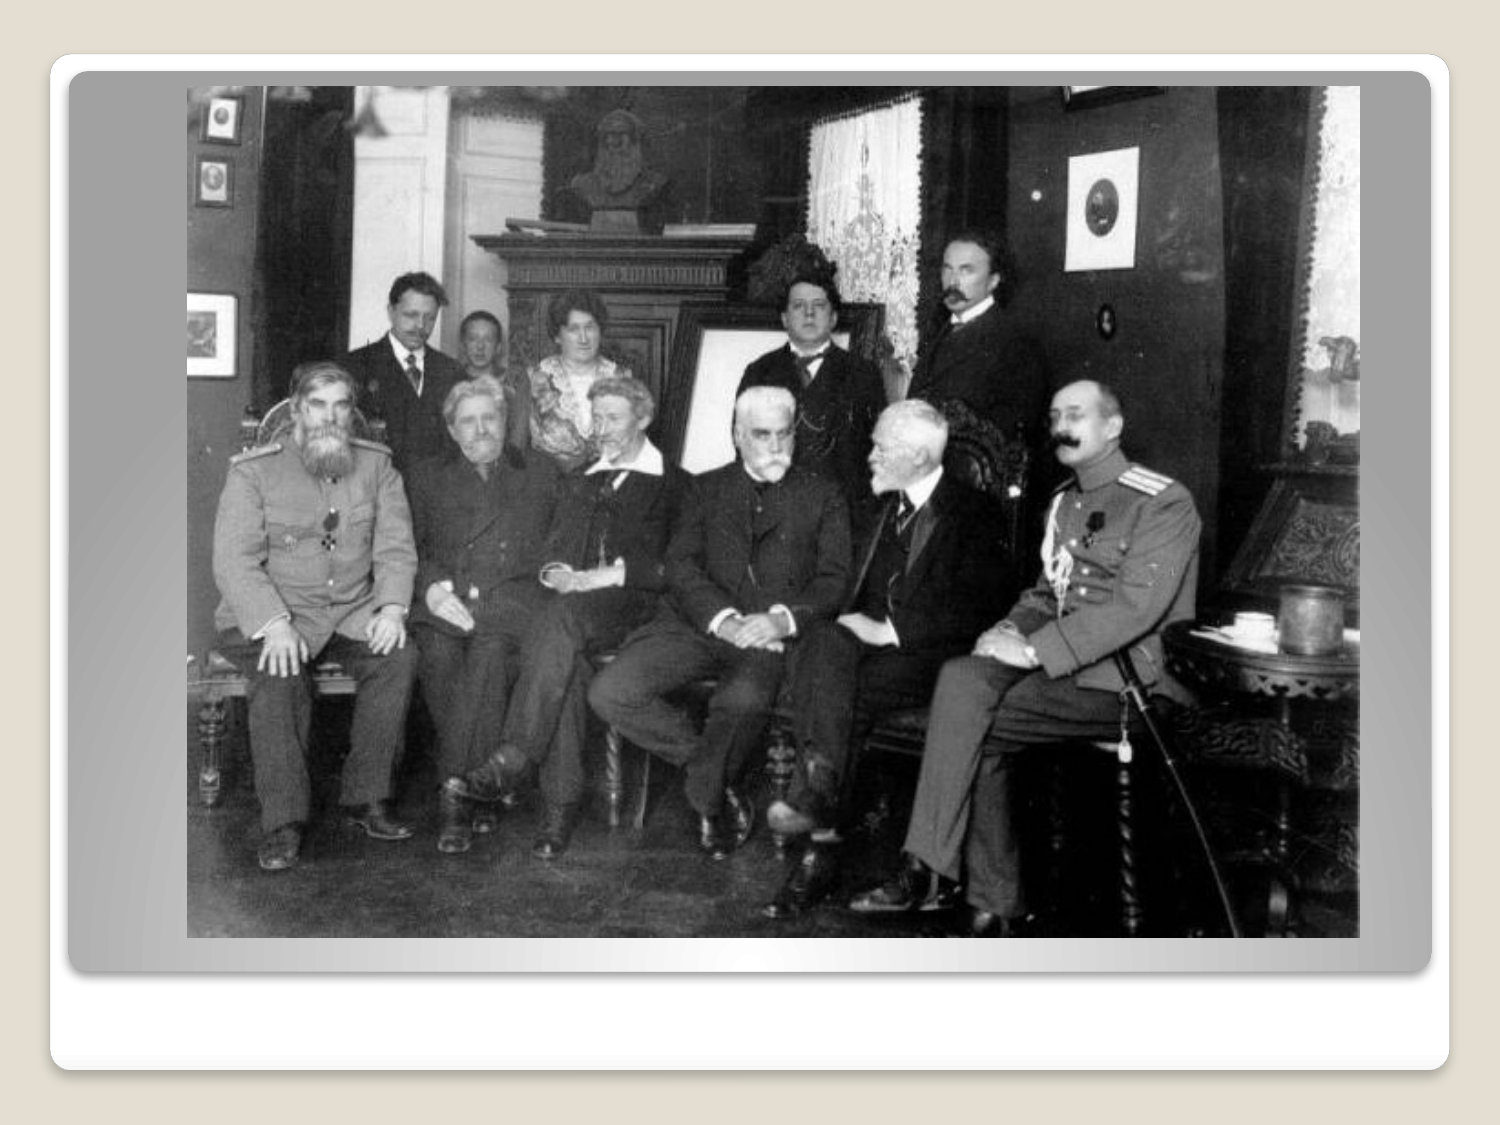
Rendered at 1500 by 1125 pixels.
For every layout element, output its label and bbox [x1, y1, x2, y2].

list [187, 86, 1360, 938]
